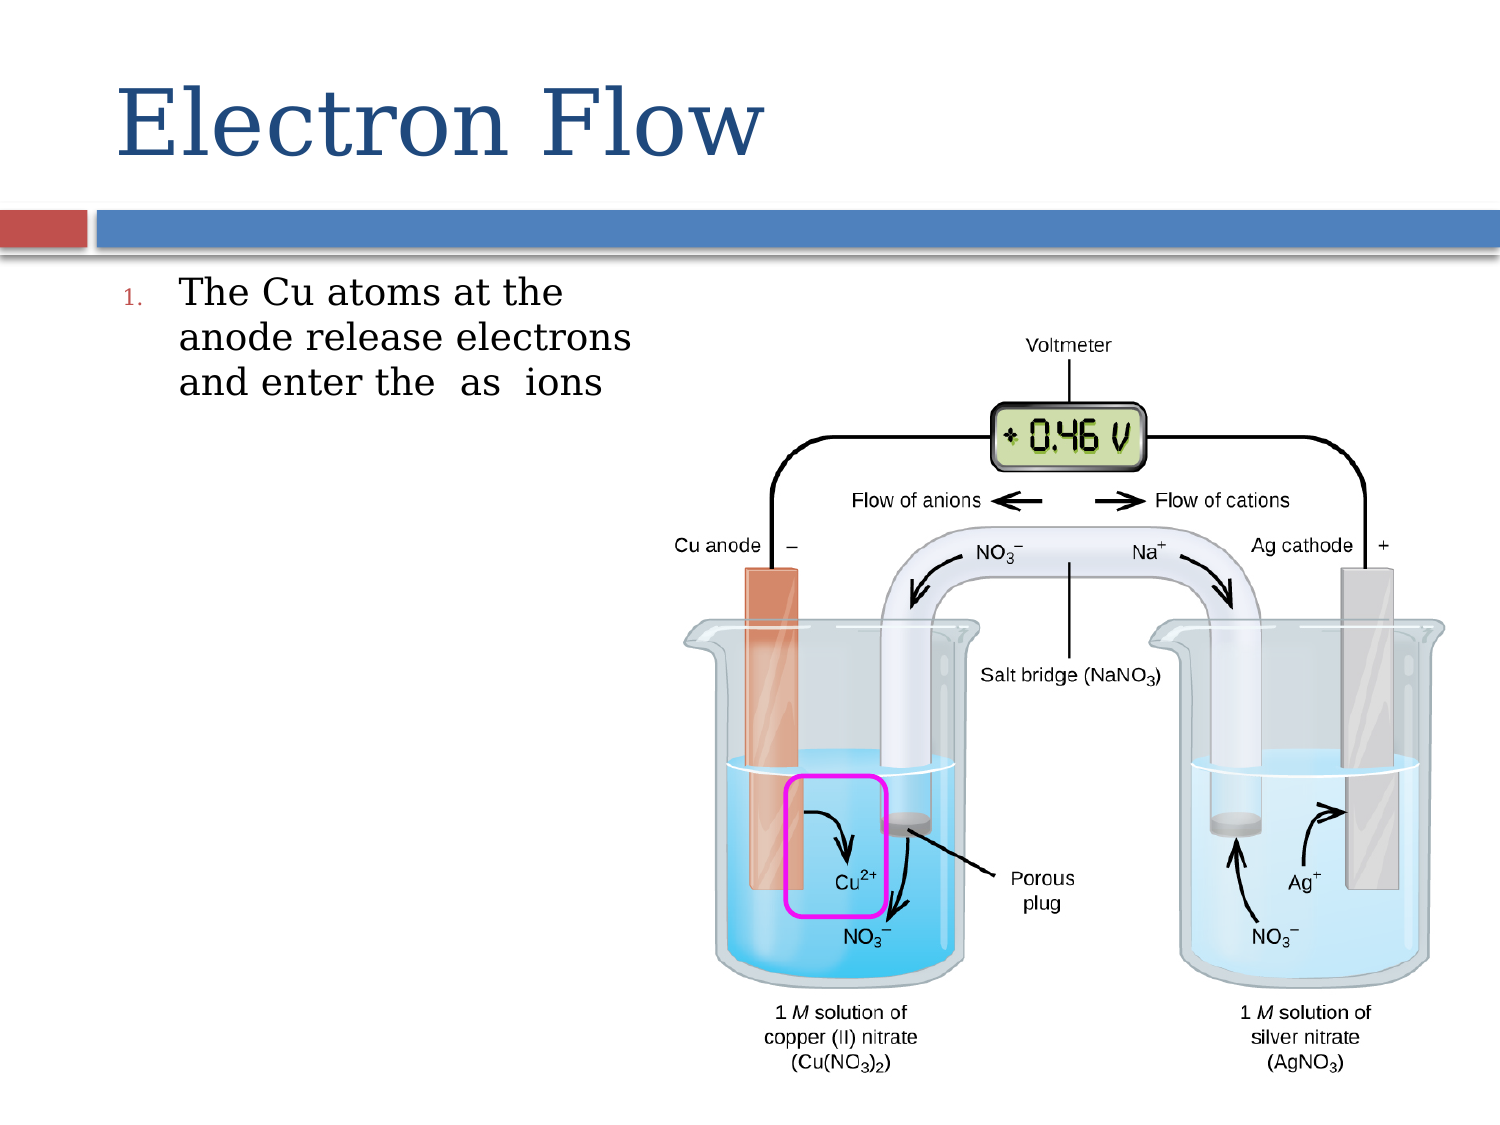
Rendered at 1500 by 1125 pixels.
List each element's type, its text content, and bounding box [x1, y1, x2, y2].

title Electron Flow [99, 37, 1438, 200]
picture [654, 317, 1471, 1088]
